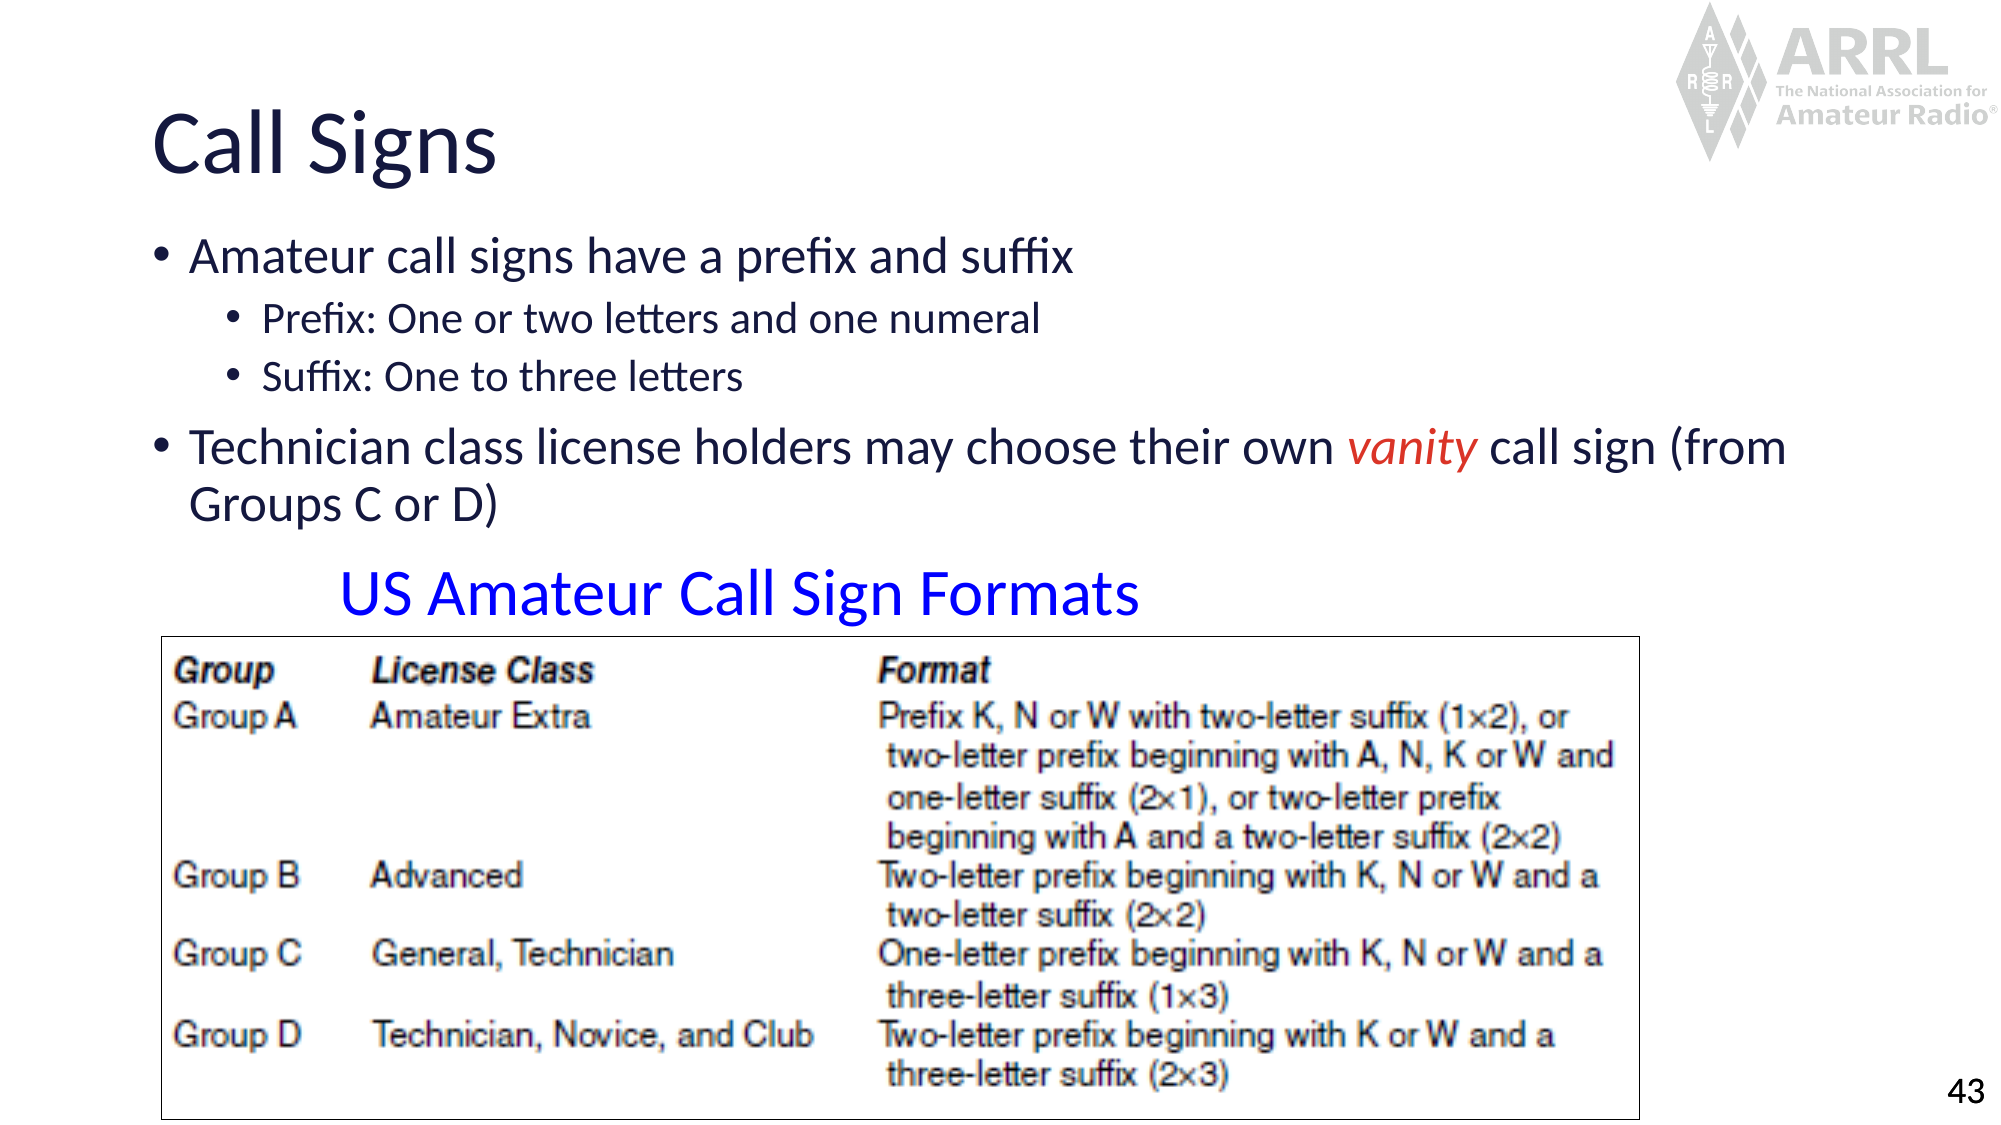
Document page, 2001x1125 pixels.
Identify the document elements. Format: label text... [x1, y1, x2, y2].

picture [161, 636, 1640, 1120]
title Call Signs [137, 34, 1863, 220]
list Amateur call signs have a prefix and suffix Prefix: One or two letters and one numeral Suffix: One to three letters Technician class license holders may choose their own vanity call sign (from Groups C or D) [137, 220, 1863, 543]
picture [1674, 0, 2000, 164]
text_box US Amateur Call Sign Formats [324, 541, 1230, 636]
